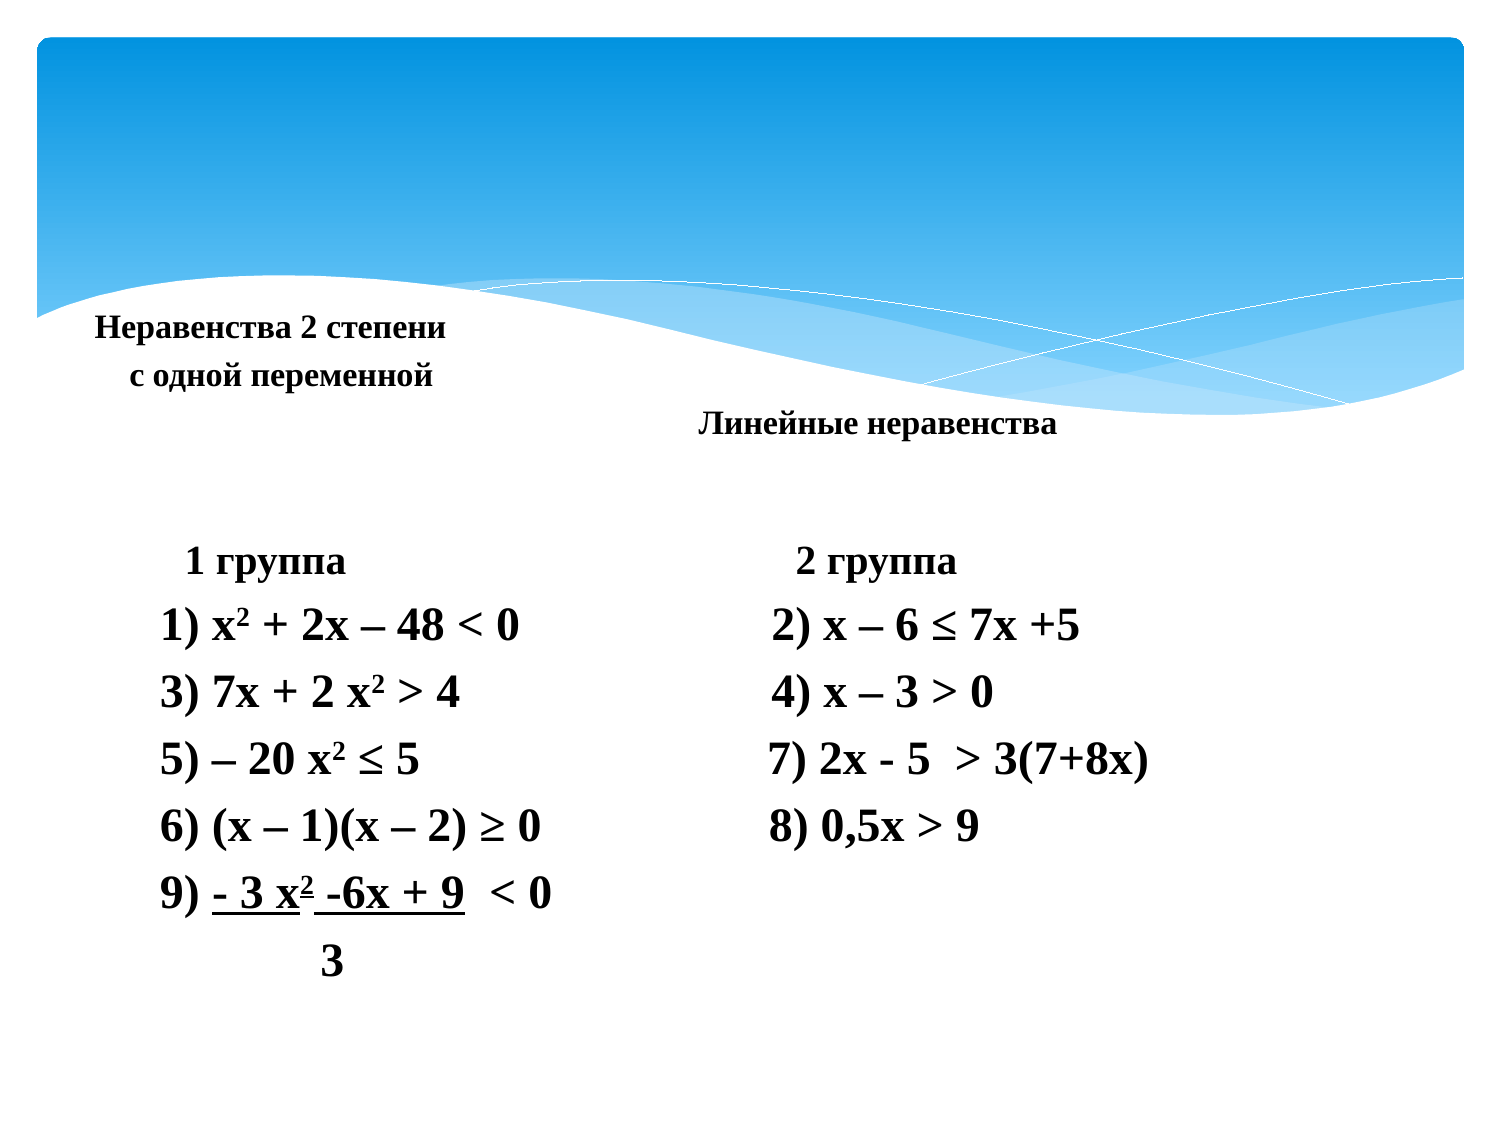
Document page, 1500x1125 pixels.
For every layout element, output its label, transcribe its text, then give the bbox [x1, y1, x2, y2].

list Неравенства 2 степени с одной переменной Линейные неравенства 1 группа 2 группа 1) х2 + 2х – 48 < 0 2) х – 6 ≤ 7х +5 3) 7х + 2 х2 > 4 4) х – 3 > 0 5) – 20 х2 ≤ 5 7) 2х - 5 > 3(7+8х) 6) (х – 1)(х – 2) ≥ 0 8) 0,5х > 9 9) - 3 х2 -6х + 9 < 0 3 [29, 267, 1459, 1071]
